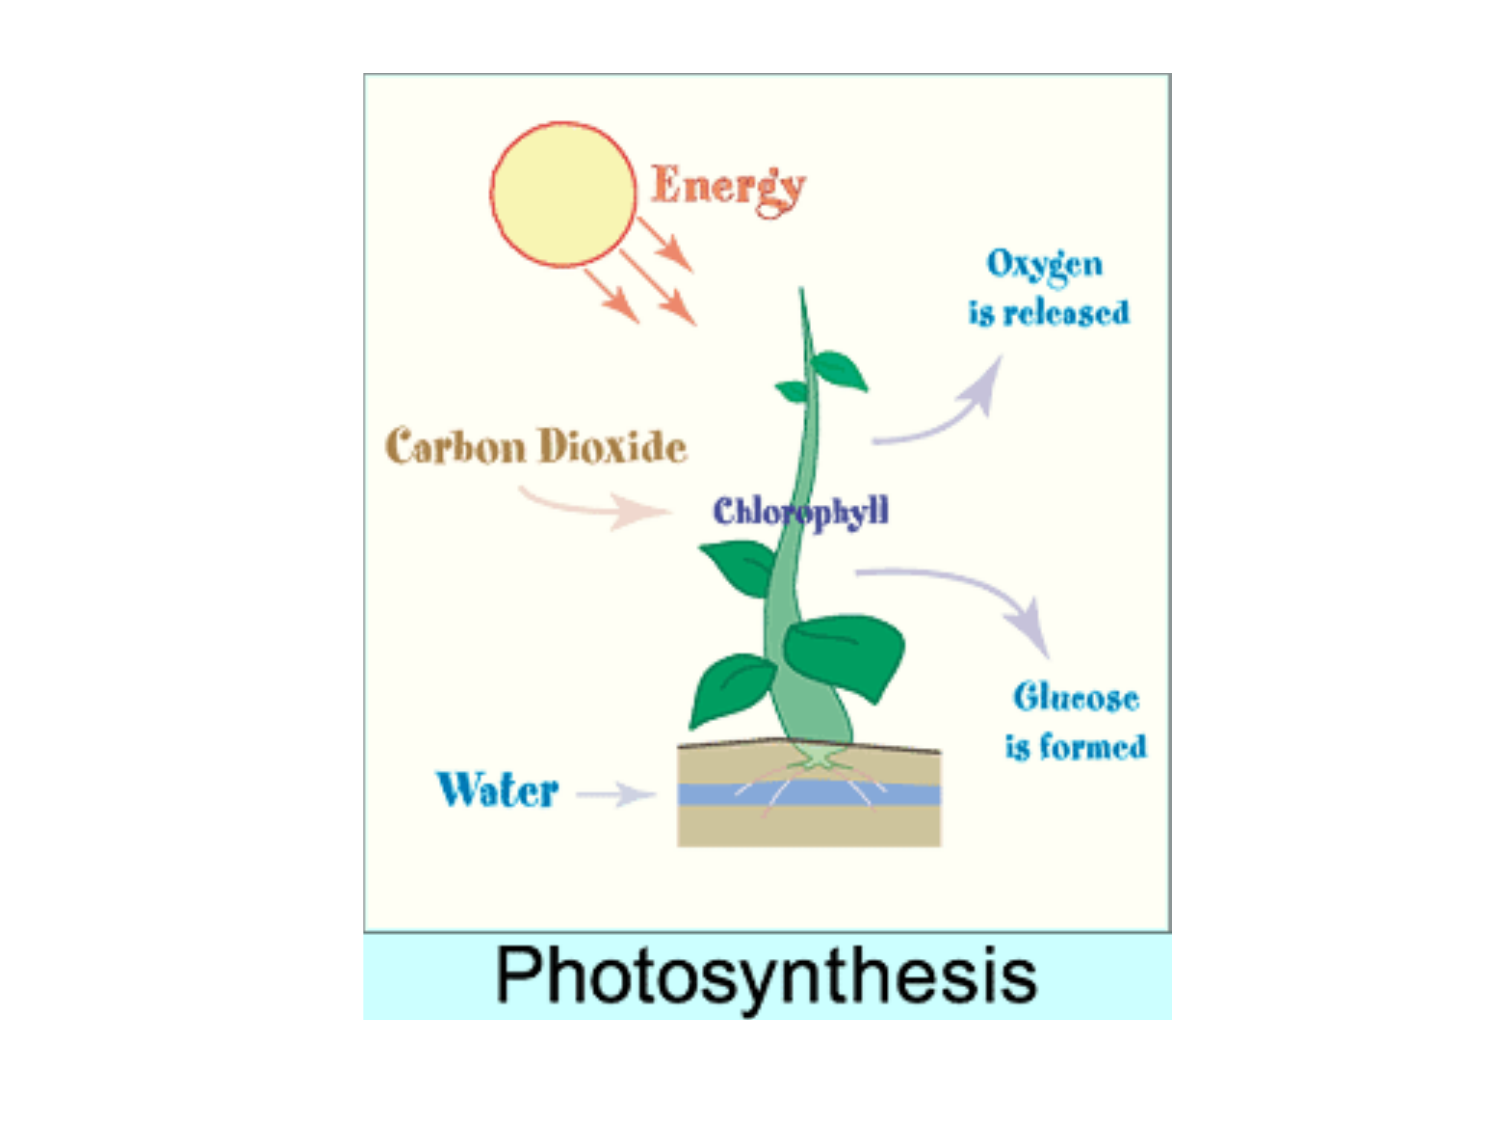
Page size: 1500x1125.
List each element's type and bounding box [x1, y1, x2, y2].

list [362, 73, 1173, 1020]
